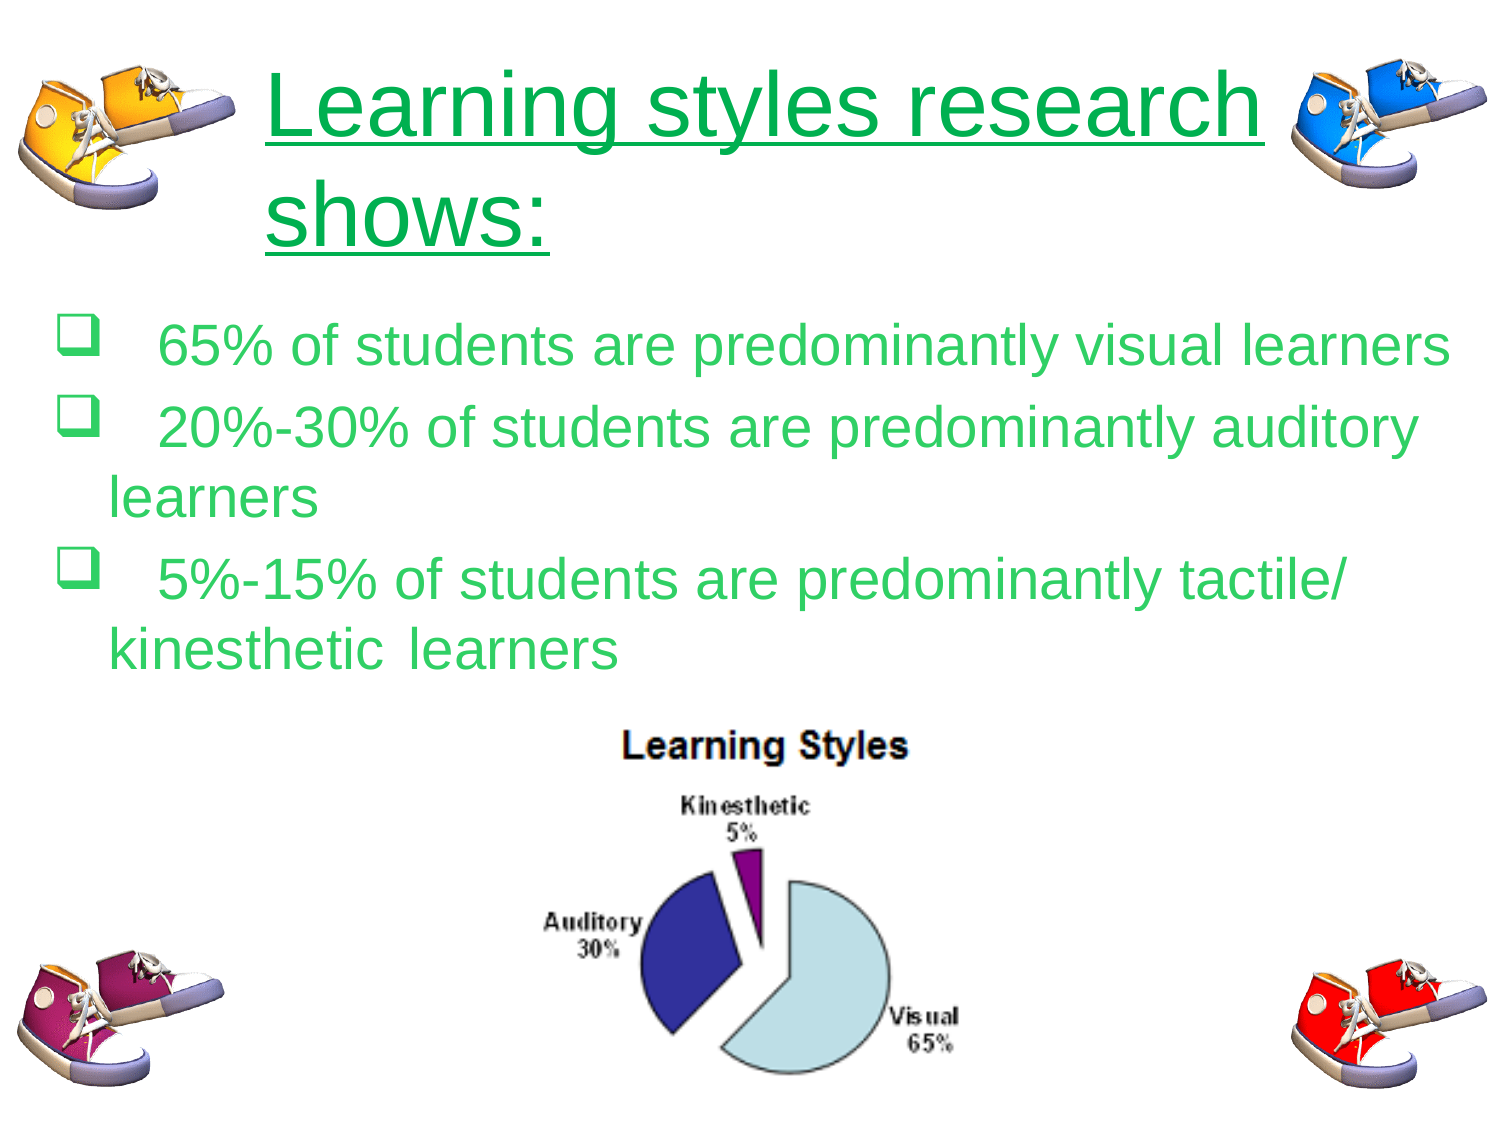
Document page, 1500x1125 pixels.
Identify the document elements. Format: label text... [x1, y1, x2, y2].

picture [0, 0, 250, 250]
picture [0, 887, 238, 1125]
text_box Learning styles research shows: [249, 37, 1288, 273]
list 65% of students are predominantly visual learners 20%-30% of students are predominantly auditory learners 5%-15% of students are predominantly tactile/ kinesthetic learners [37, 299, 1500, 651]
picture [1275, 899, 1500, 1125]
picture [1275, 0, 1500, 225]
picture [524, 687, 988, 1095]
